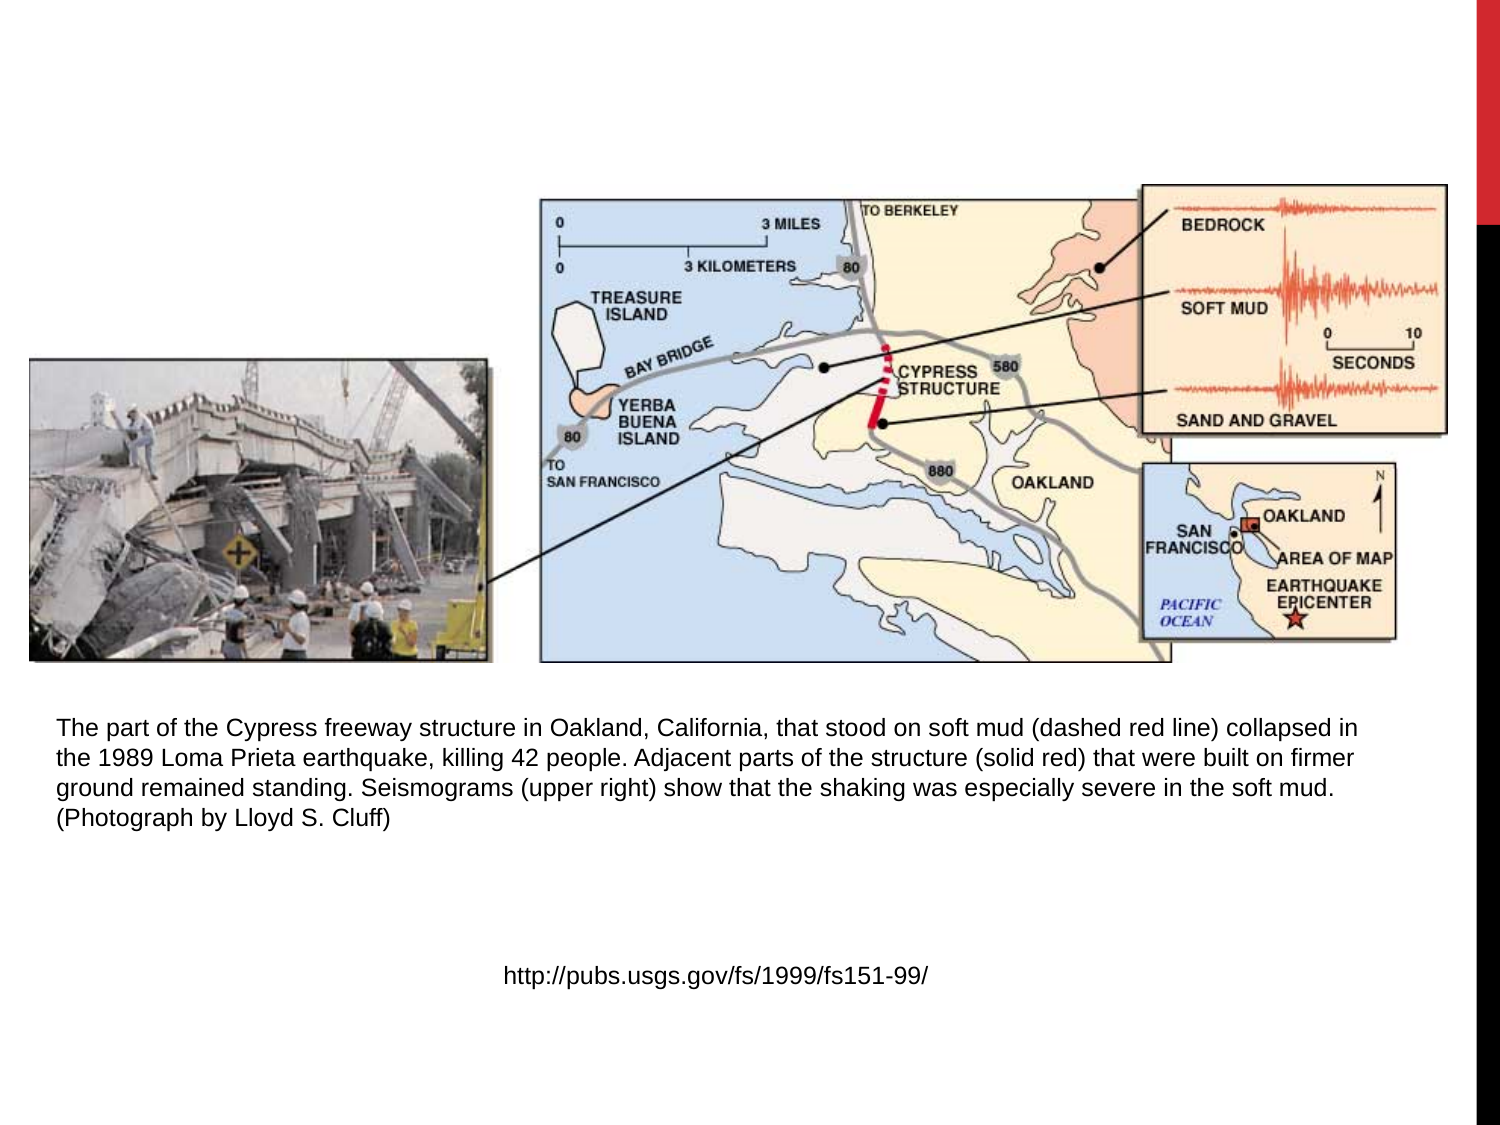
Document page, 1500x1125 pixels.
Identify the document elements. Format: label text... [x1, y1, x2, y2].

text_box The part of the Cypress freeway structure in Oakland, California, that stood on soft mud (dashed red line) collapsed in the 1989 Loma Prieta earthquake, killing 42 people. Adjacent parts of the structure (solid red) that were built on firmer ground remained standing. Seismograms (upper right) show that the shaking was especially severe in the soft mud. (Photograph by Lloyd S. Cluff) [41, 704, 1400, 839]
text_box http://pubs.usgs.gov/fs/1999/fs151-99/ [488, 952, 945, 997]
picture [28, 183, 1449, 664]
